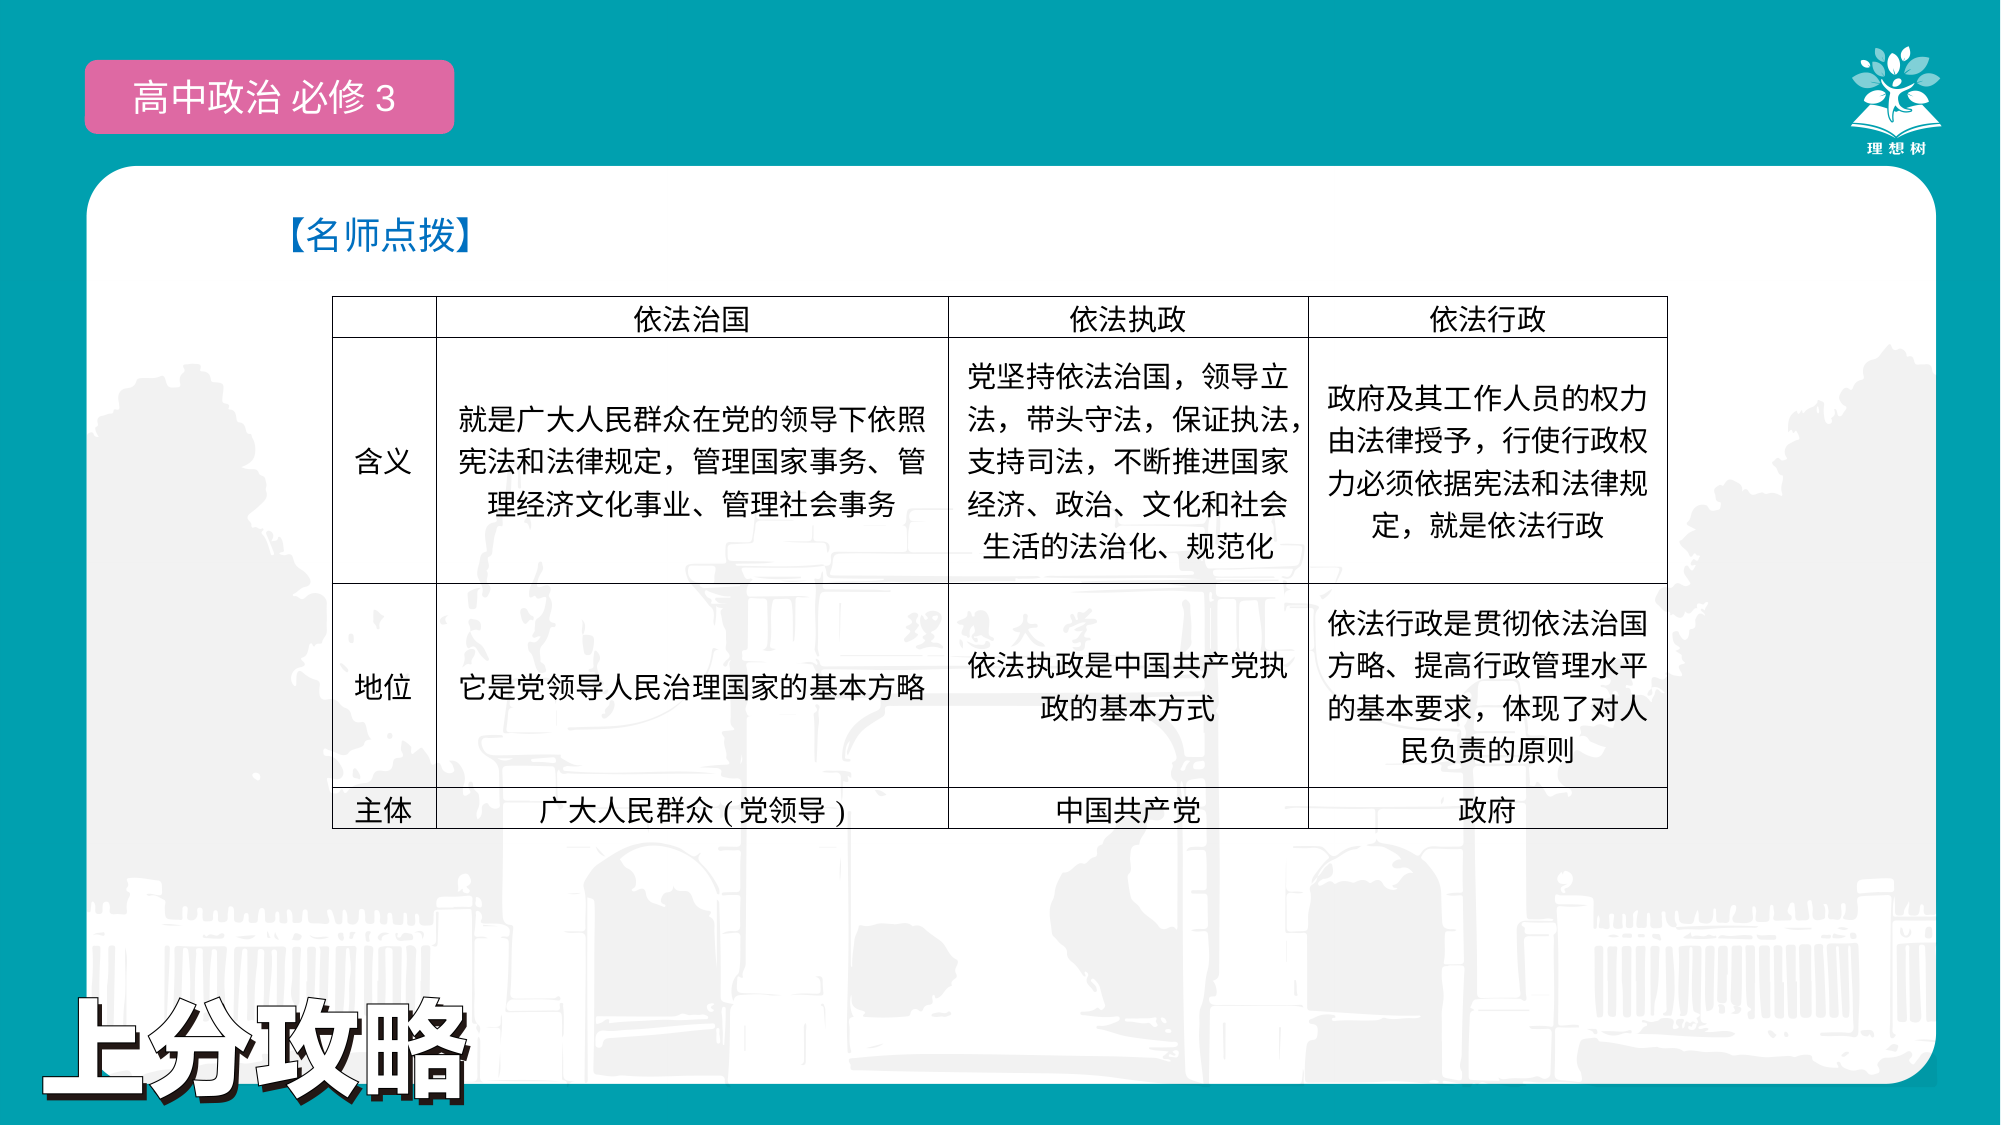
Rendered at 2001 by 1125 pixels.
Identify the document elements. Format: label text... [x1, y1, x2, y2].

picture [0, 0, 2001, 1125]
table_cell 政府 [1309, 788, 1667, 828]
text_box 高中政治 必修3 [83, 58, 456, 135]
table_cell 广大人民群众(党领导) [437, 788, 948, 828]
table_cell 含义 [333, 338, 436, 583]
table_header 依法治国 [437, 297, 948, 337]
table_cell 它是党领导人民治理国家的基本方略 [437, 584, 948, 787]
table_cell 党坚持依法治国，领导立法，带头守法，保证执法，支持司法，不断推进国家经济、政治、文化和社会生活的法治化、规范化 [949, 338, 1308, 583]
table_header 依法行政 [1309, 297, 1667, 337]
table_cell 政府及其工作人员的权力由法律授予，行使行政权力必须依据宪法和法律规定，就是依法行政 [1309, 338, 1667, 583]
table_cell 地位 [333, 584, 436, 787]
text_box 【名师点拨】 [253, 204, 1751, 265]
table_cell 中国共产党 [949, 788, 1308, 828]
table_cell 主体 [333, 788, 436, 828]
table_header [333, 297, 436, 337]
table_cell 就是广大人民群众在党的领导下依照宪法和法律规定，管理国家事务、管理经济文化事业、管理社会事务 [437, 338, 948, 583]
table_header 依法执政 [949, 297, 1308, 337]
table_cell 依法行政是贯彻依法治国方略、提高行政管理水平的基本要求，体现了对人民负责的原则 [1309, 584, 1667, 787]
table_cell 依法执政是中国共产党执政的基本方式 [949, 584, 1308, 787]
